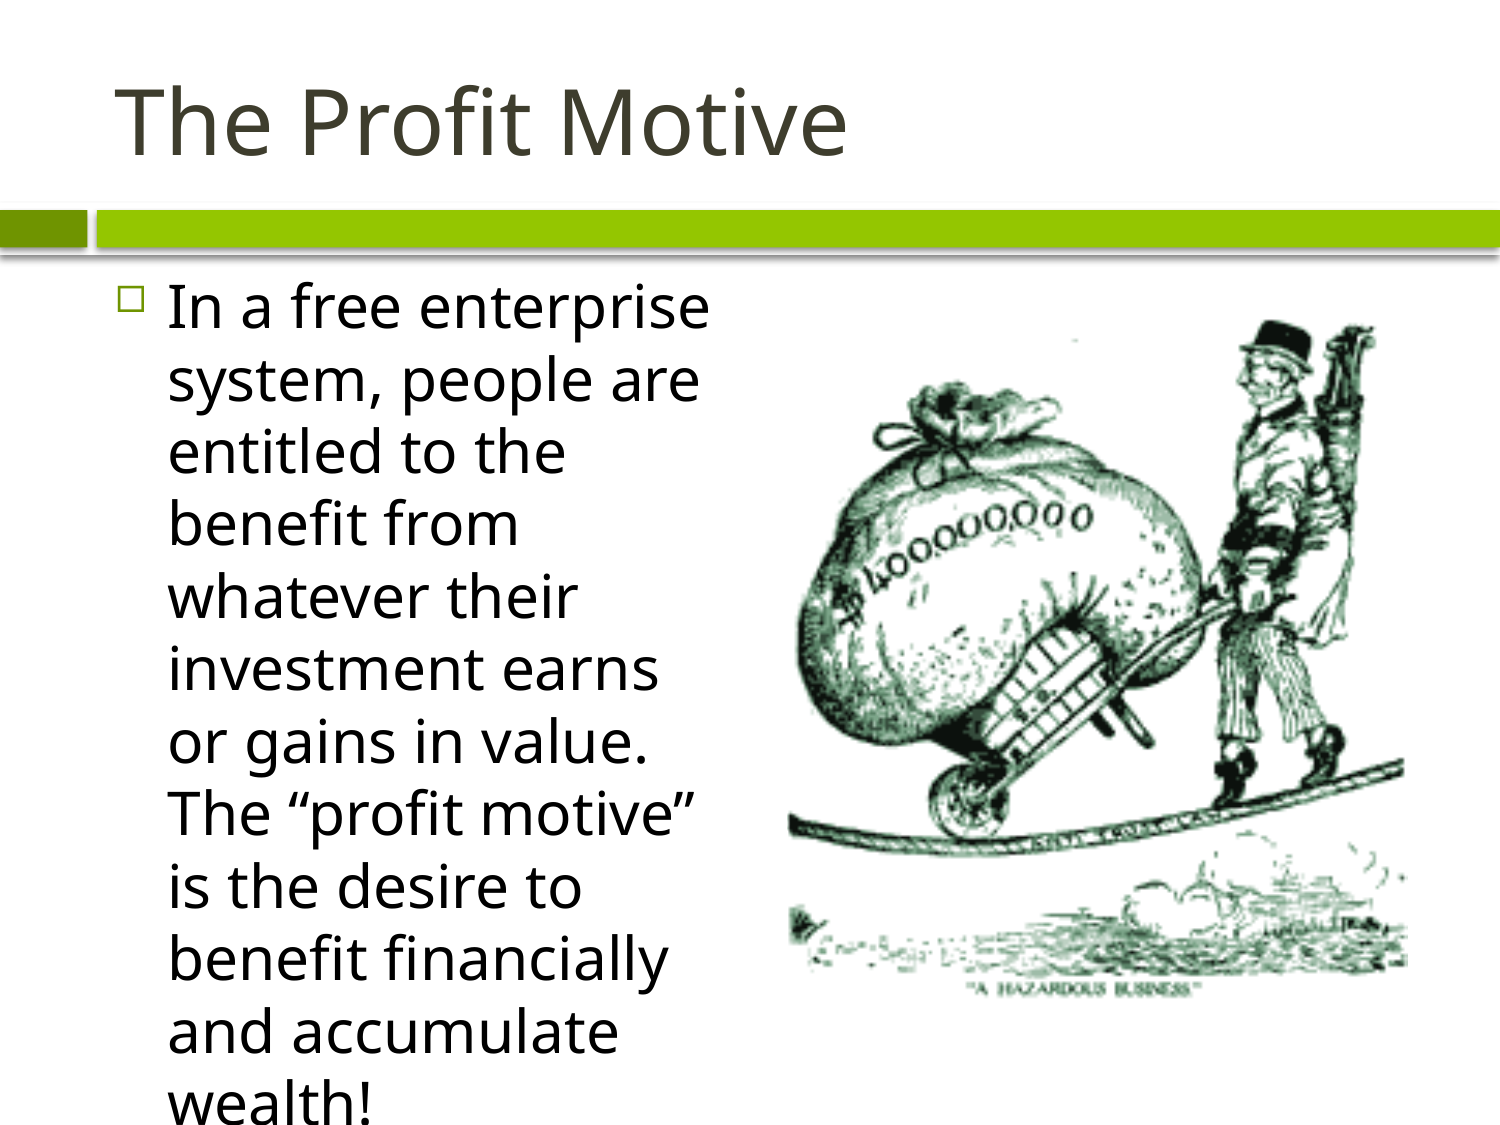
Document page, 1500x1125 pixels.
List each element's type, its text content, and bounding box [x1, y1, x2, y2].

list In a free enterprise system, people are entitled to the benefit from whatever their investment earns or gains in value. The “profit motive” is the desire to benefit financially and accumulate wealth! [99, 260, 738, 1011]
title The Profit Motive [99, 37, 1438, 200]
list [787, 309, 1409, 1011]
